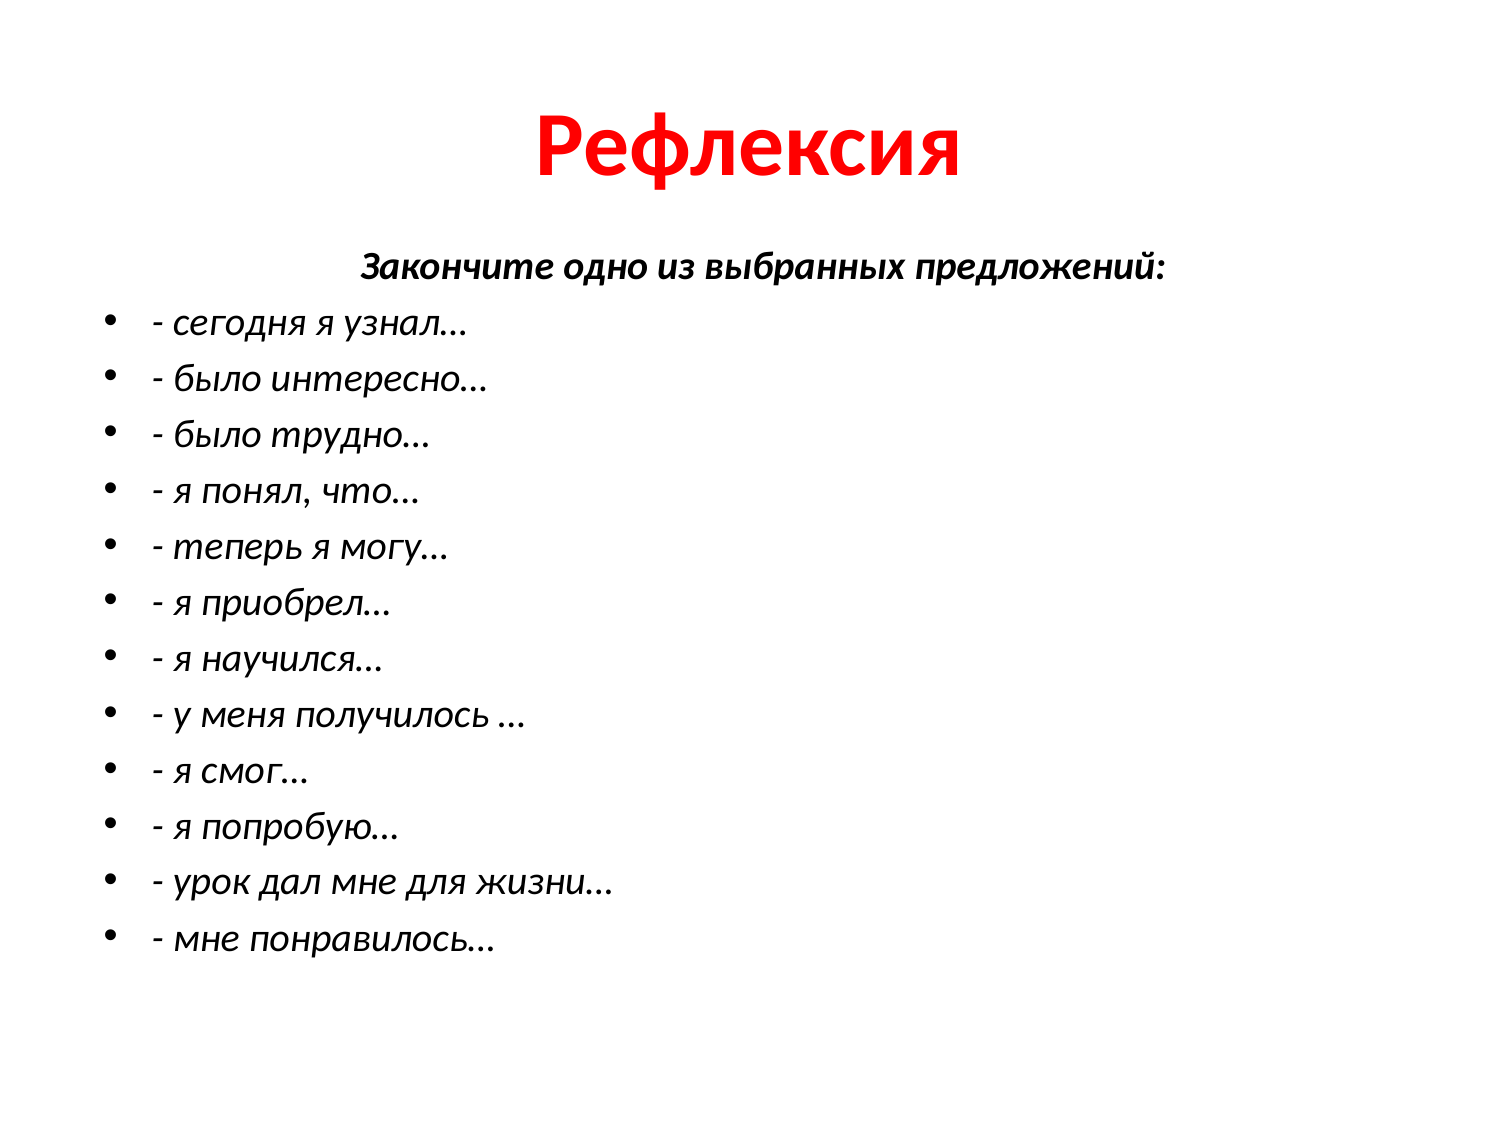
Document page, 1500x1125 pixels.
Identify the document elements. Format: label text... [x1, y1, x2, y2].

list Закончите одно из выбранных предложений: - сегодня я узнал… - было интересно… - было трудно… - я понял, что… - теперь я могу… - я приобрел… - я научился… - у меня получилось … - я смог… - я попробую… - урок дал мне для жизни… - мне понравилось… [88, 231, 1439, 975]
title Рефлексия [75, 45, 1425, 233]
